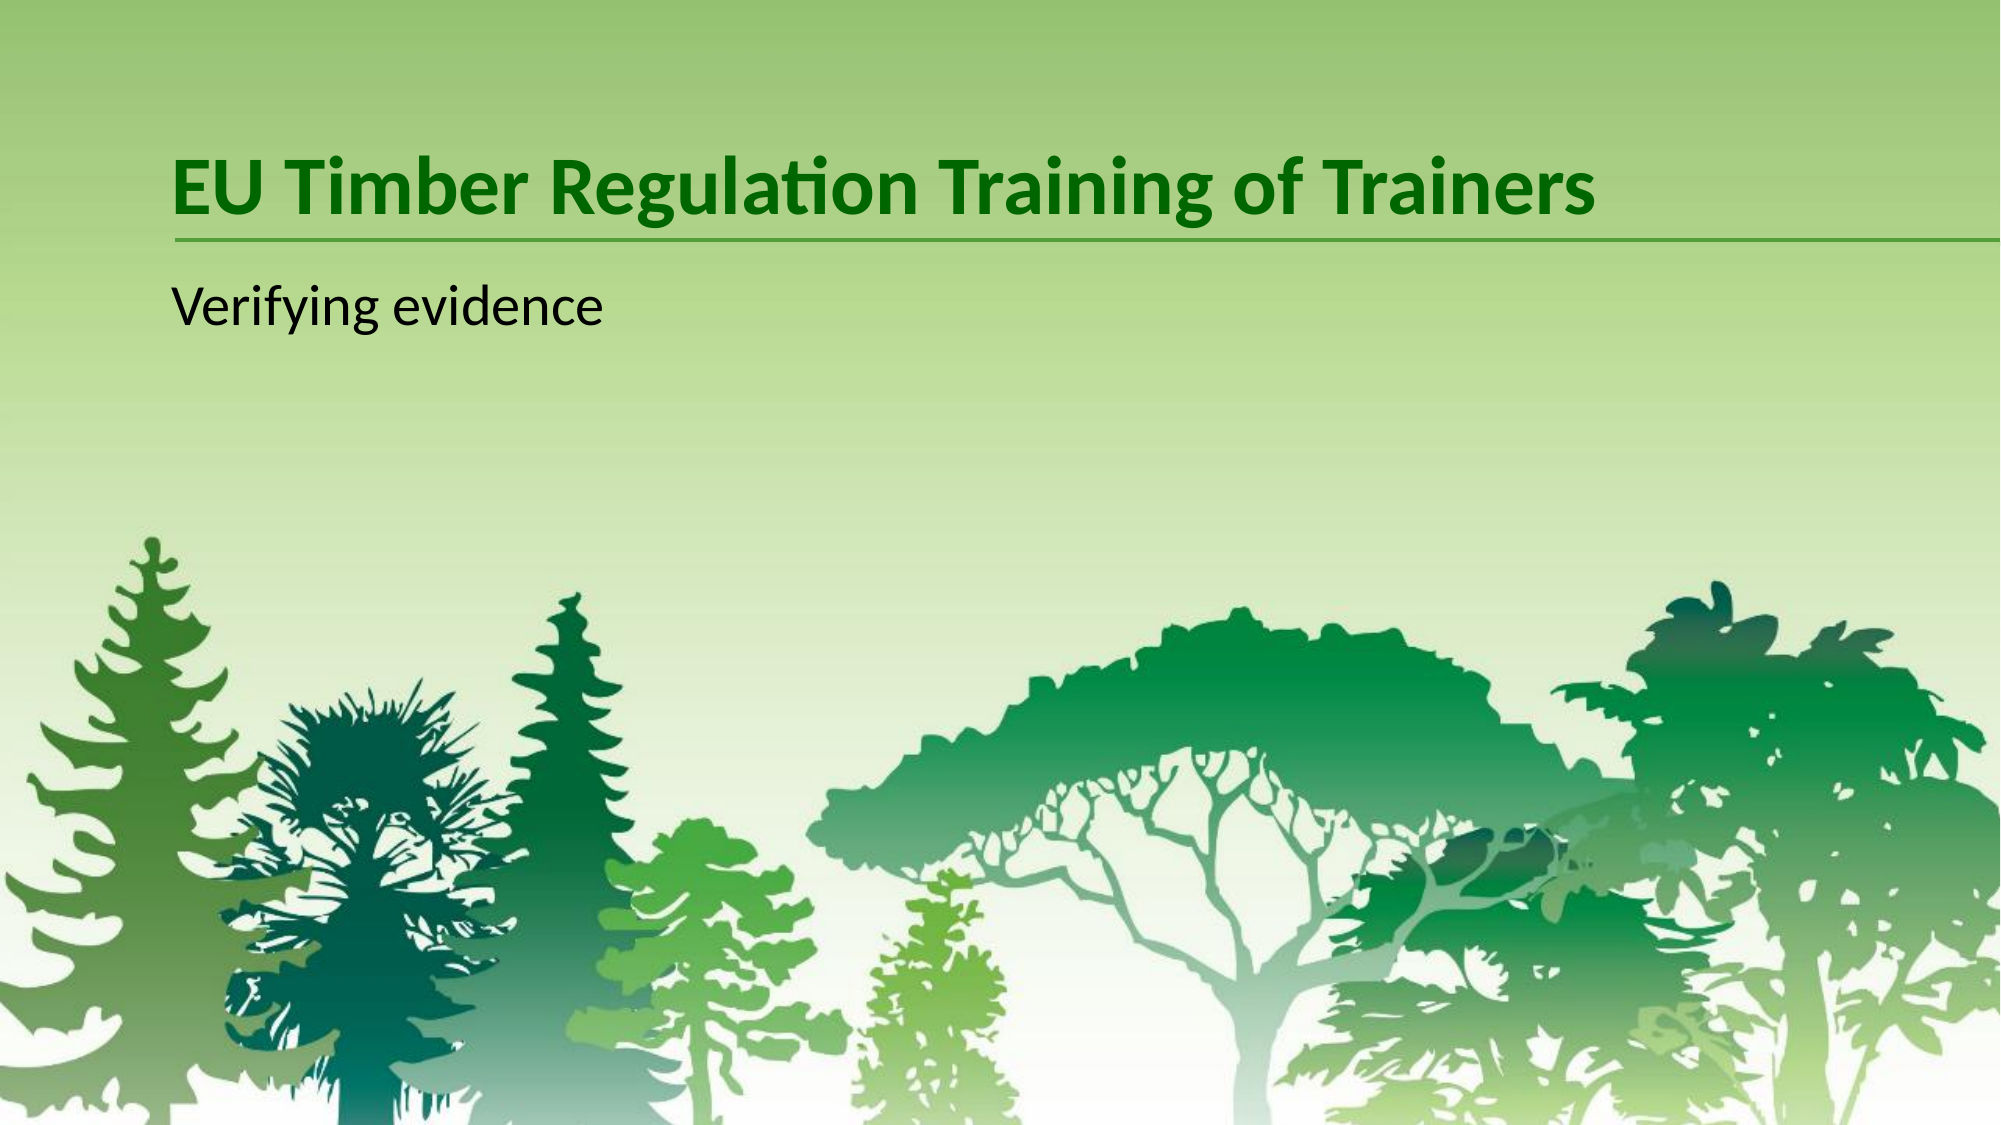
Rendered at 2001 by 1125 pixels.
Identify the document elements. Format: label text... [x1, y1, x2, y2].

slide_number 2 [1493, 1065, 1944, 1125]
title EU Timber Regulation Training of Trainers [156, 95, 2000, 241]
subtitle Verifying evidence [156, 267, 1657, 540]
picture [0, 0, 2001, 1125]
